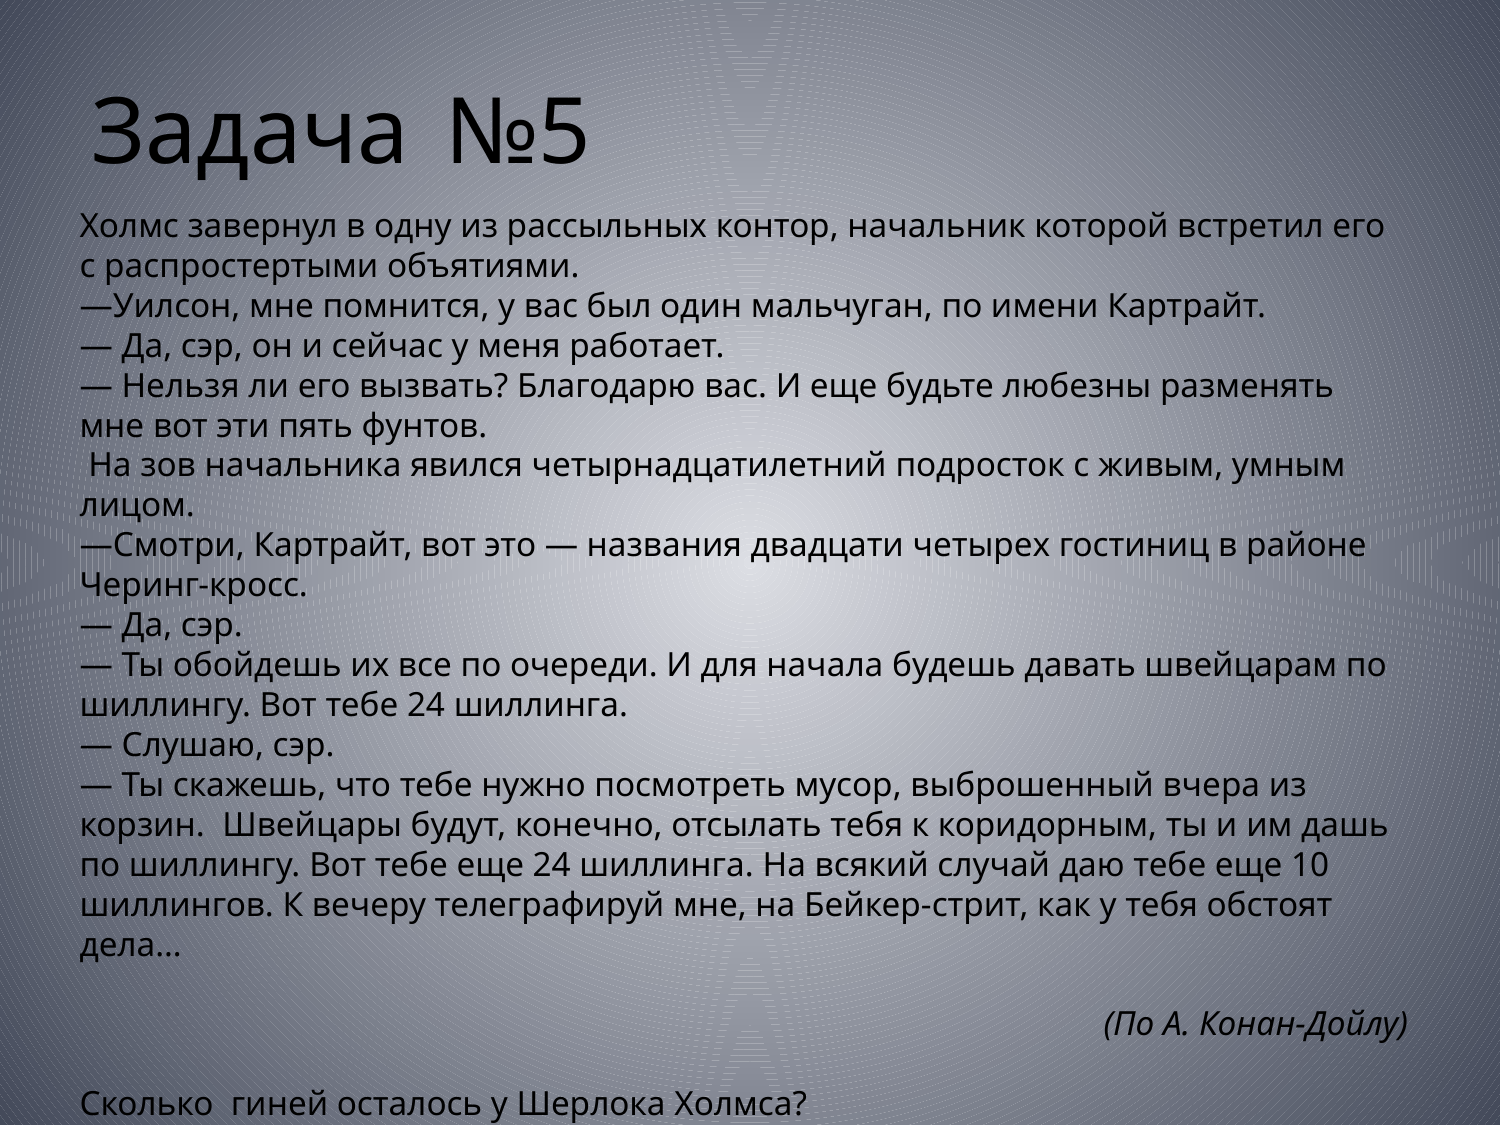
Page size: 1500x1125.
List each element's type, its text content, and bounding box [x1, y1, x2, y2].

text_box Холмс завернул в одну из рассыльных контор, начальник которой встретил его с распростертыми объятиями. —Уилсон, мне помнится, у вас был один мальчуган, по имени Картрайт. — Да, сэр, он и сейчас у меня работает. — Нельзя ли его вызвать? Благодарю вас. И еще будьте любезны разменять мне вот эти пять фунтов. На зов начальника явился четырнадцатилетний подросток с живым, умным лицом. —Смотри, Картрайт, вот это — названия двадцати четырех гостиниц в районе Черинг-кросс. — Да, сэр. — Ты обойдешь их все по очереди. И для начала будешь давать швейцарам по шиллингу. Вот тебе 24 шиллинга. — Слушаю, сэр. — Ты скажешь, что тебе нужно посмотреть мусор, выброшенный вчера из корзин. Швейцары будут, конечно, отсылать тебя к коридорным, ты и им дашь по шиллингу. Вот тебе еще 24 шиллинга. На всякий случай даю тебе еще 10 шиллингов. К вечеру телеграфируй мне, на Бейкер-стрит, как у тебя обстоят дела… (По А. Конан-Дойлу) Сколько гиней осталось у Шерлока Холмса? [64, 196, 1424, 1125]
text_box Задача №5 [76, 19, 987, 199]
